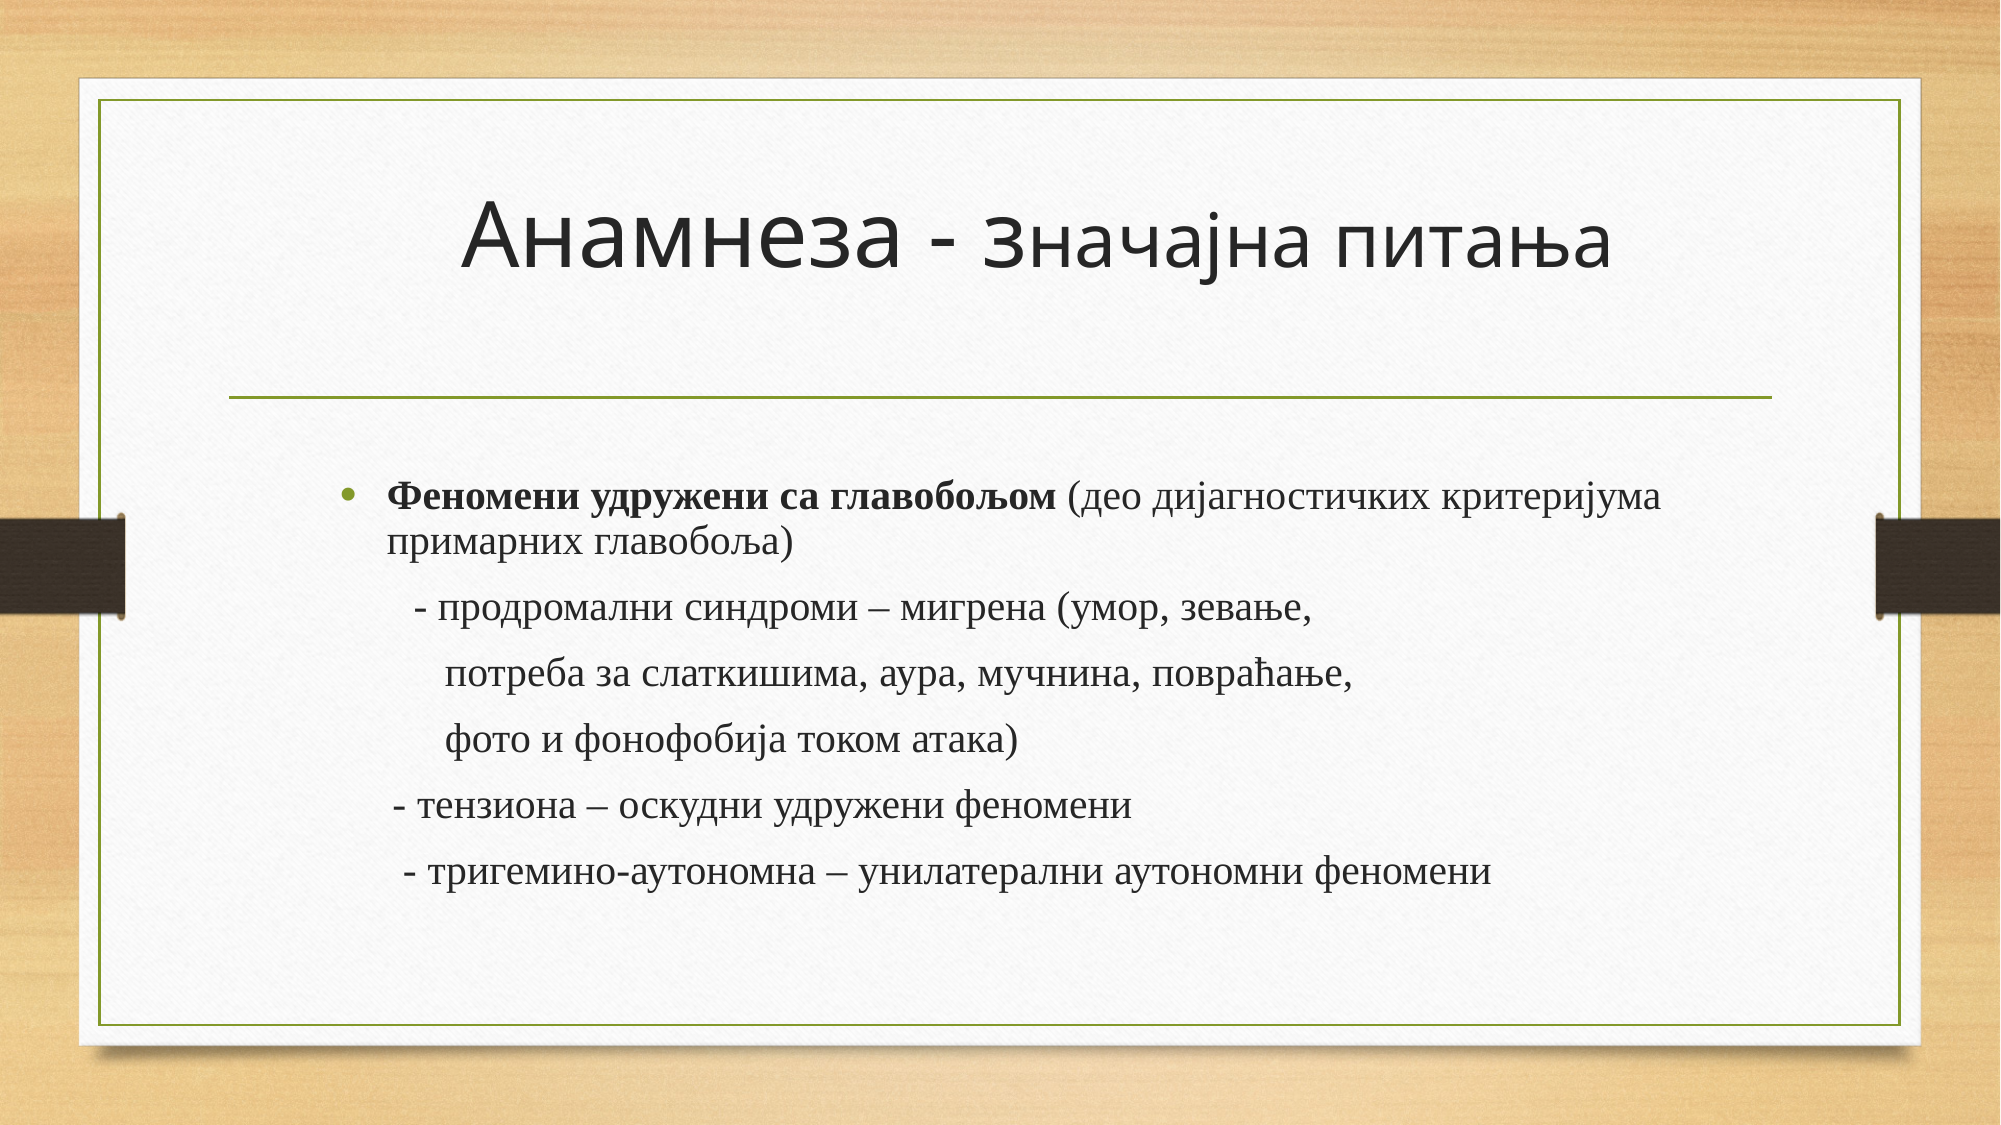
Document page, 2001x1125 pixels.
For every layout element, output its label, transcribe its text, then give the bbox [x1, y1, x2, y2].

title Анамнеза - значајна питања [350, 160, 1726, 302]
picture [0, 0, 2001, 1125]
list Феномени удружени са главобољом (део дијагностичких критеријума примарних главобоља) - продромални синдроми – мигрена (умор, зевање, потреба за слаткишима, аура, мучнина, повраћање, фото и фонофобија током атака) - тензиона – оскудни удружени феномени - тригемино-аутономна – унилатерални аутономни феномени [324, 385, 1701, 961]
